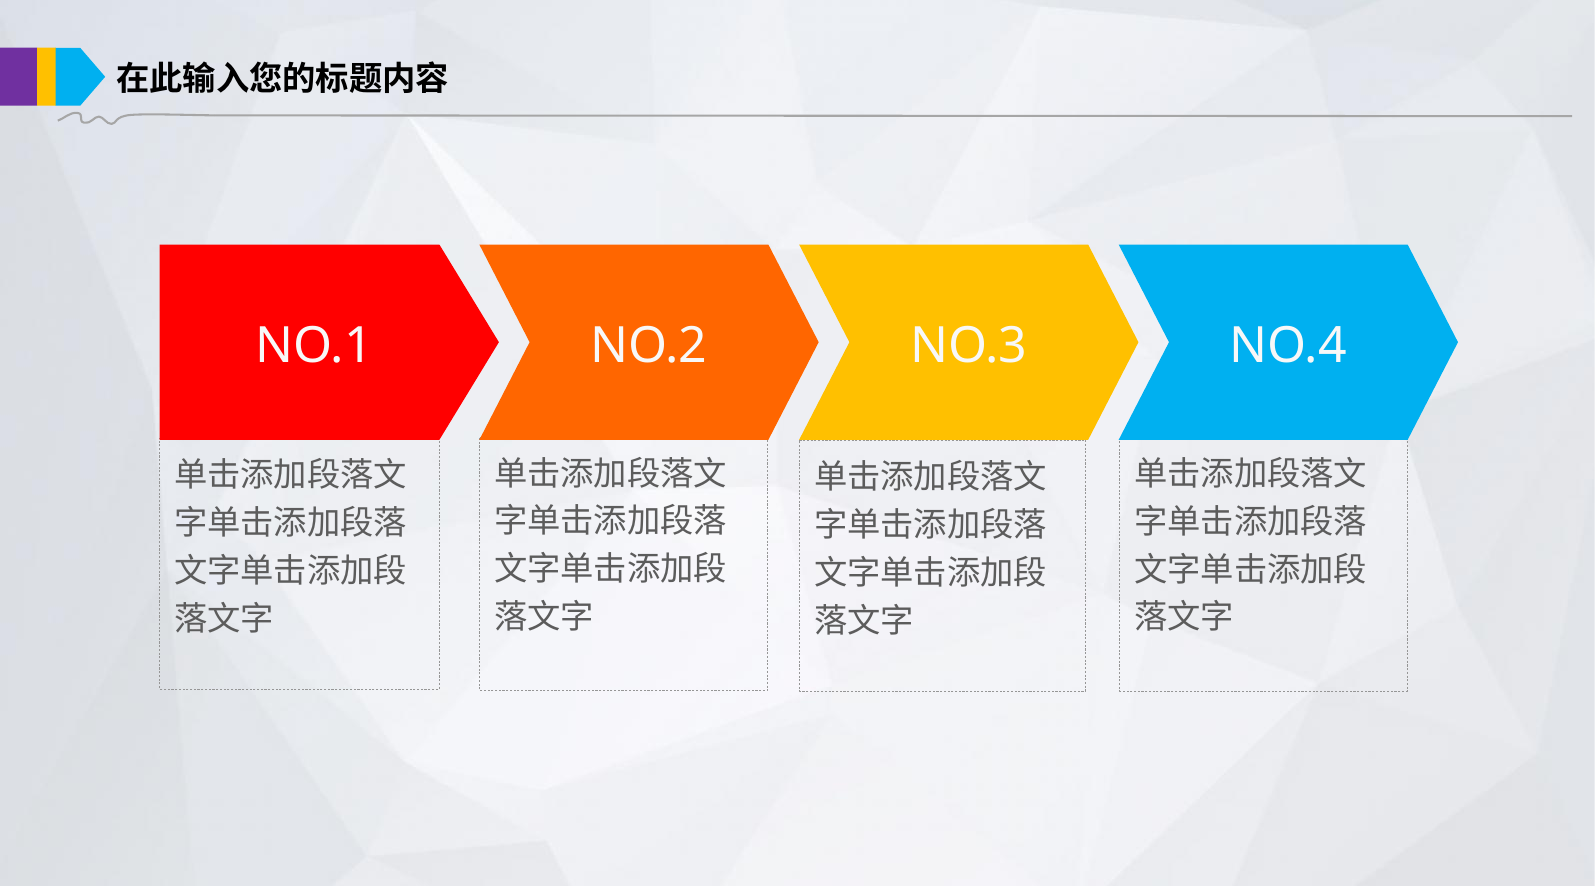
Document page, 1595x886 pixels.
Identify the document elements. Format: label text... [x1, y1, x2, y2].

text_box NO.4 [1118, 244, 1459, 440]
text_box 在此输入您的标题内容 [109, 51, 646, 103]
text_box 单击添加段落文字单击添加段落文字单击添加段落文字 [799, 440, 1086, 692]
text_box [57, 112, 1573, 125]
text_box NO.1 [159, 244, 499, 440]
text_box NO.2 [479, 244, 819, 440]
text_box 单击添加段落文字单击添加段落文字单击添加段落文字 [479, 440, 768, 691]
picture [0, 0, 1595, 886]
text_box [0, 47, 106, 106]
text_box NO.3 [799, 244, 1139, 440]
text_box 单击添加段落文字单击添加段落文字单击添加段落文字 [1119, 440, 1408, 691]
text_box 单击添加段落文字单击添加段落文字单击添加段落文字 [159, 440, 440, 690]
